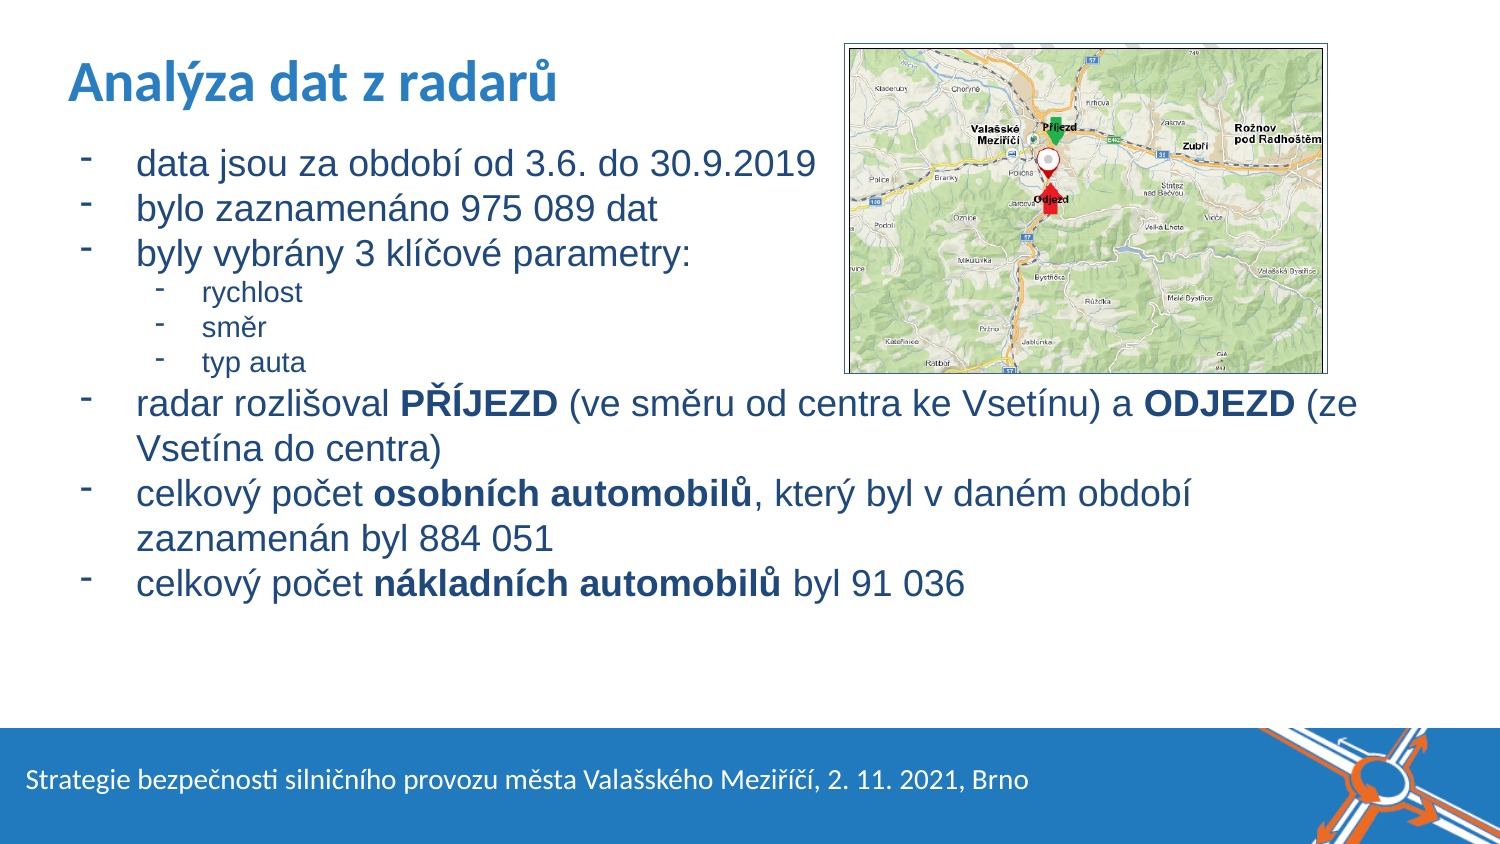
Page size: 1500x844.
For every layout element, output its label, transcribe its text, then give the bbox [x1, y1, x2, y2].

text_box Strategie bezpečnosti silničního provozu města Valašského Meziříčí, 2. 11. 2021, Brno [10, 752, 1447, 803]
title Analýza dat z radarů [53, 32, 1404, 125]
picture [844, 43, 1328, 374]
picture [0, 728, 1500, 844]
list data jsou za období od 3.6. do 30.9.2019 bylo zaznamenáno 975 089 dat byly vybrány 3 klíčové parametry: rychlost směr typ auta radar rozlišoval PŘÍJEZD (ve směru od centra ke Vsetínu) a ODJEZD (ze Vsetína do centra) celkový počet osobních automobilů, který byl v daném období zaznamenán byl 884 051 celkový počet nákladních automobilů byl 91 036 [64, 131, 1415, 664]
